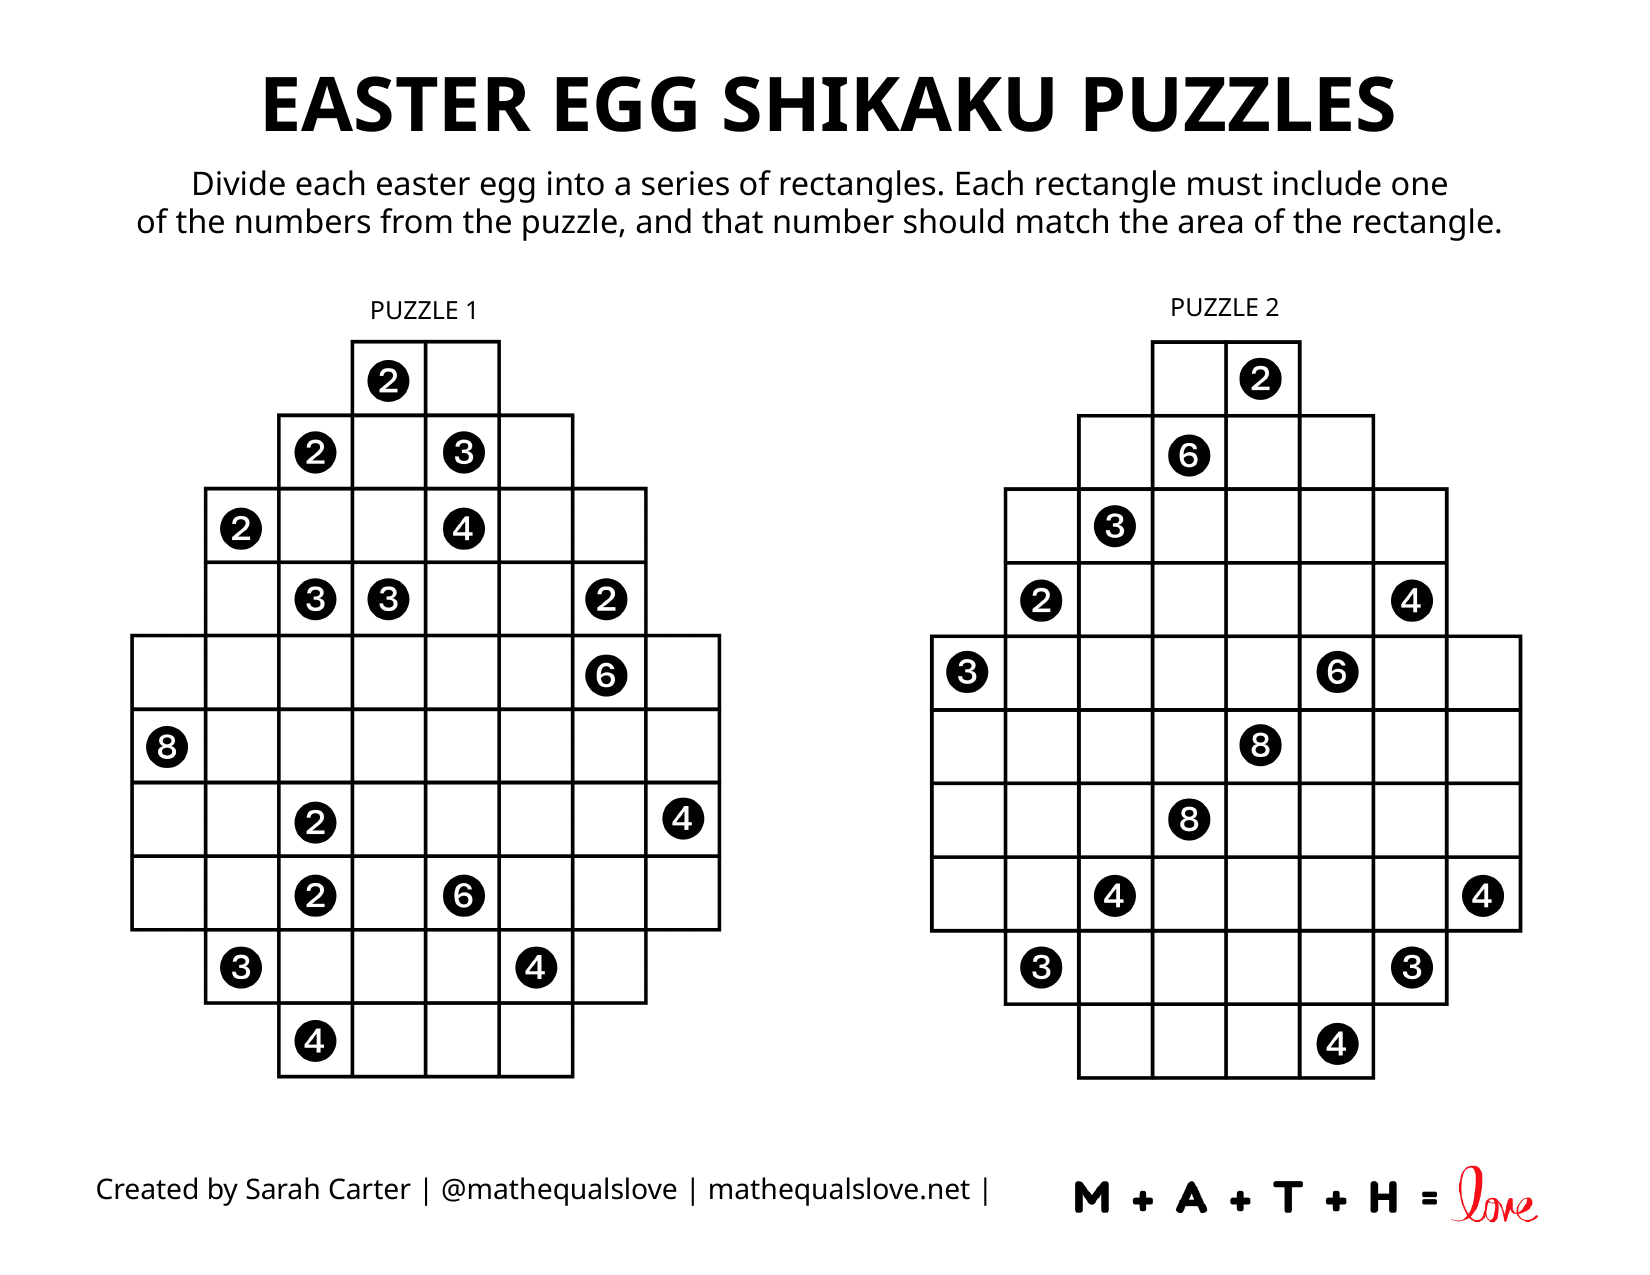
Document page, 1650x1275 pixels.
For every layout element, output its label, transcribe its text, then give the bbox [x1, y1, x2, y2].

picture [105, 325, 745, 1117]
text_box Created by Sarah Carter | @mathequalslove | mathequalslove.net | [80, 1163, 1057, 1213]
text_box Divide each easter egg into a series of rectangles. Each rectangle must include one of the numbers from the puzzle, and that number should match the area of the rectangle. [0, 155, 1650, 248]
picture [1057, 1162, 1550, 1228]
picture [905, 322, 1545, 1119]
text_box EASTER EGG SHIKAKU PUZZLES [88, 48, 1570, 154]
text_box PUZZLE 2 [906, 291, 1544, 322]
text_box PUZZLE 1 [106, 294, 744, 325]
